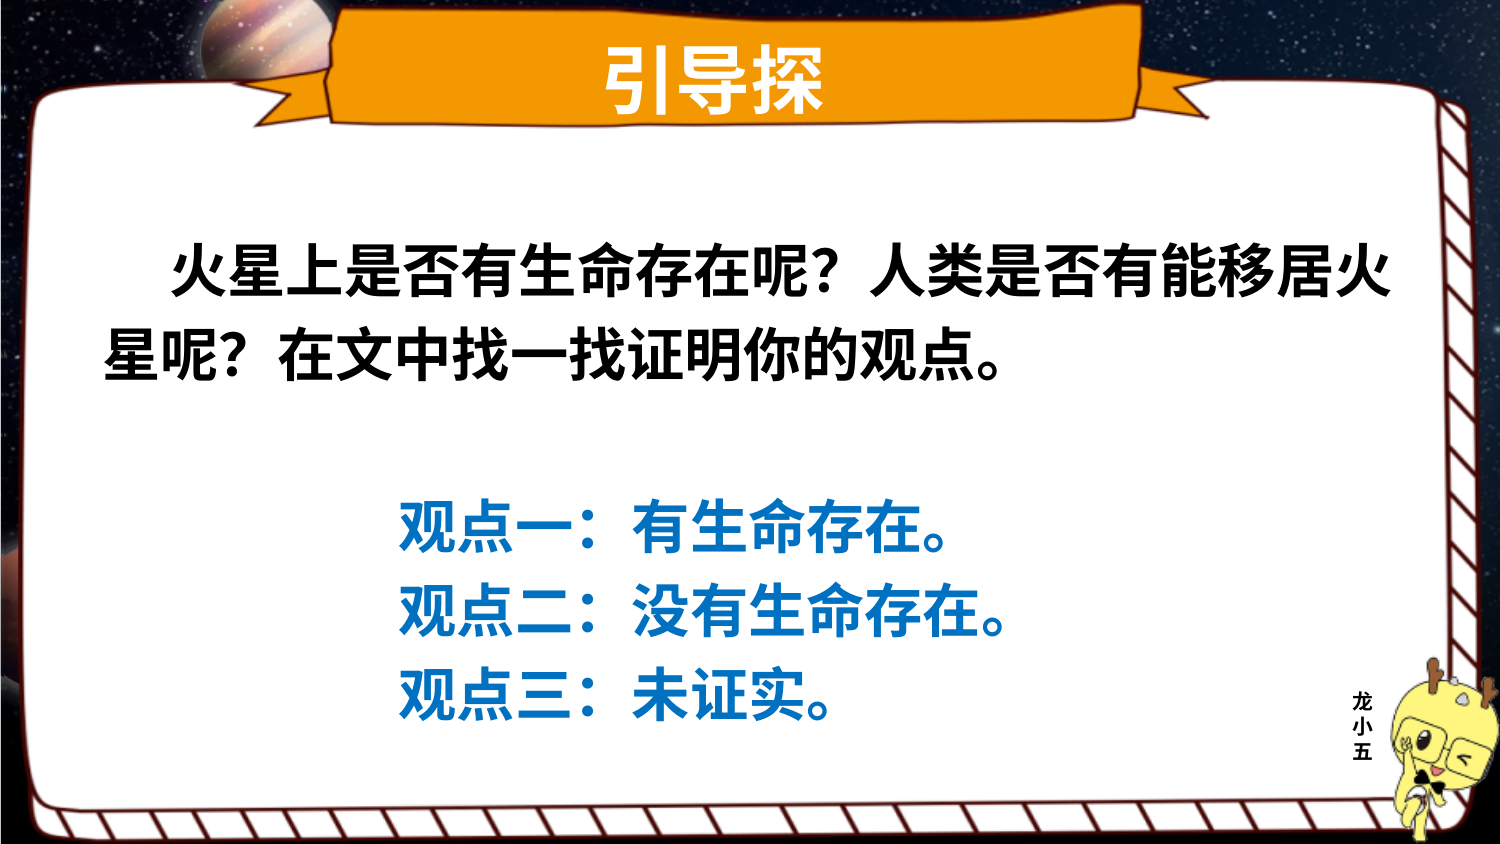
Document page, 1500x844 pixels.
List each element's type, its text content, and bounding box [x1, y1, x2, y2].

picture [0, 0, 1500, 844]
text_box 观点一：有生命存在。 观点二：没有生命存在。 观点三：未证实。 [384, 469, 1152, 736]
text_box 火星上是否有生命存在呢？人类是否有能移居火星呢？在文中找一找证明你的观点。 [87, 213, 1411, 396]
text_box 引导探索 [579, 20, 921, 137]
